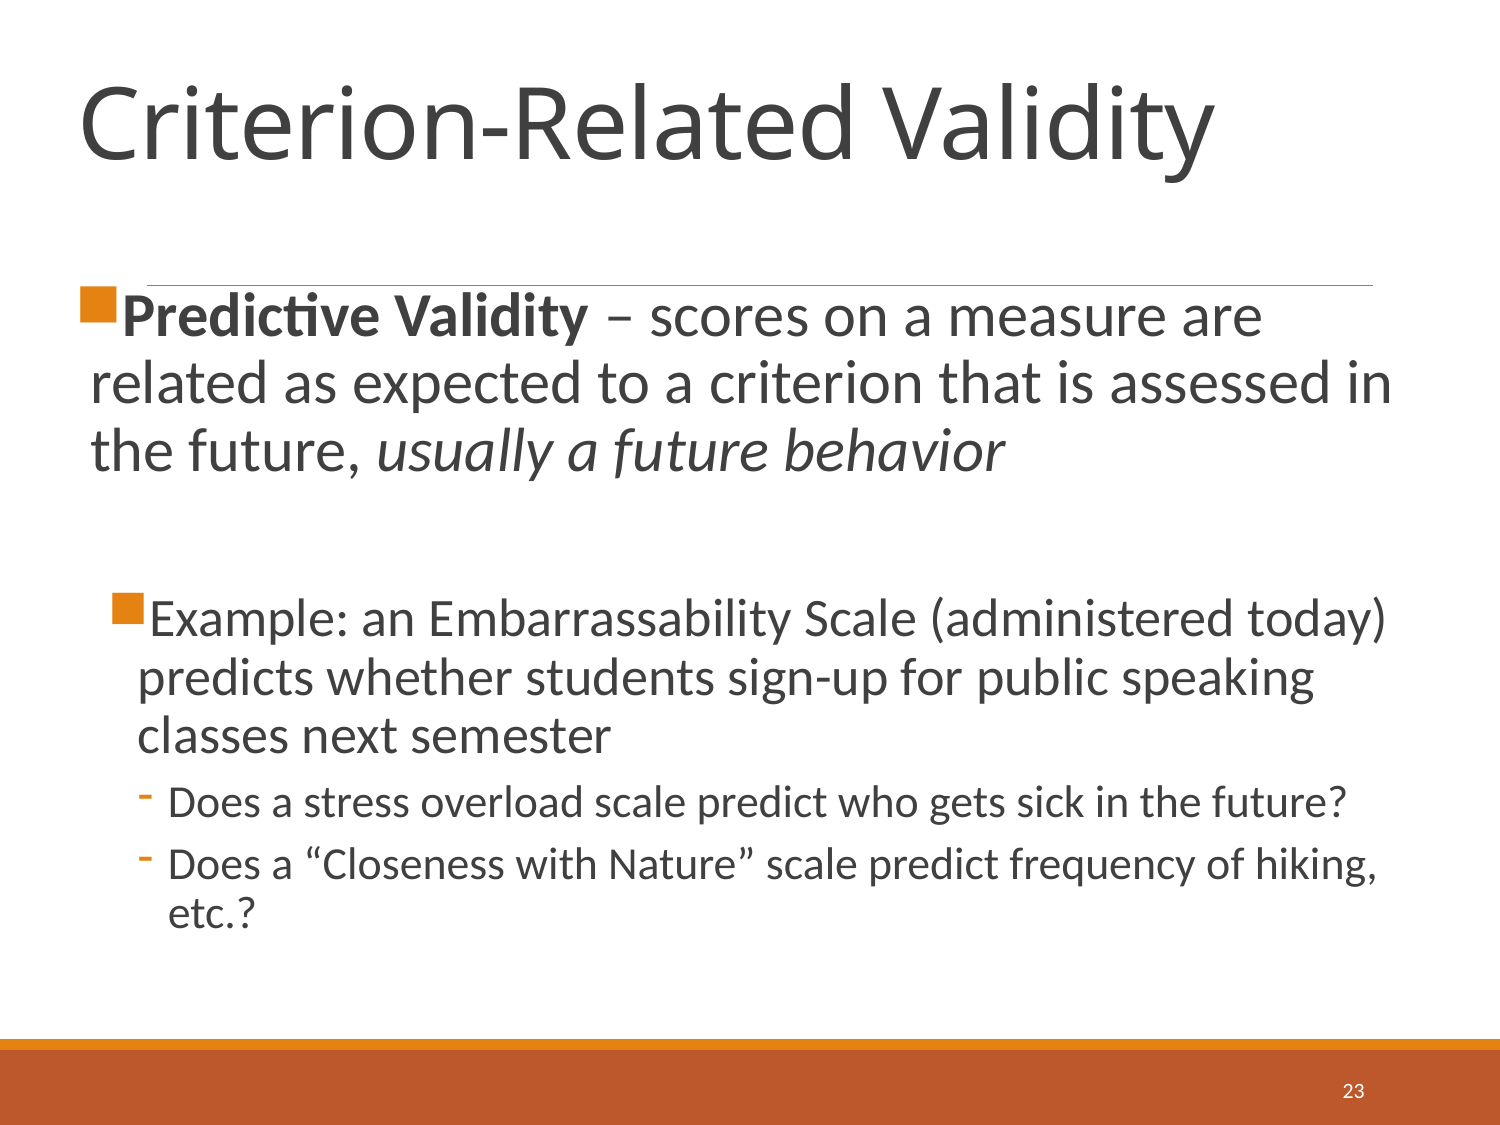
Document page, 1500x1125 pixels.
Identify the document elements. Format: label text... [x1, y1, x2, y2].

slide_number 23 [1218, 1059, 1380, 1120]
list Predictive Validity – scores on a measure are related as expected to a criterion that is assessed in the future, usually a future behavior Example: an Embarrassability Scale (administered today) predicts whether students sign-up for public speaking classes next semester Does a stress overload scale predict who gets sick in the future? Does a “Closeness with Nature” scale predict frequency of hiking, etc.? [75, 275, 1425, 1038]
title Criterion-Related Validity [62, 0, 1413, 188]
text_box [975, 1046, 1450, 1125]
